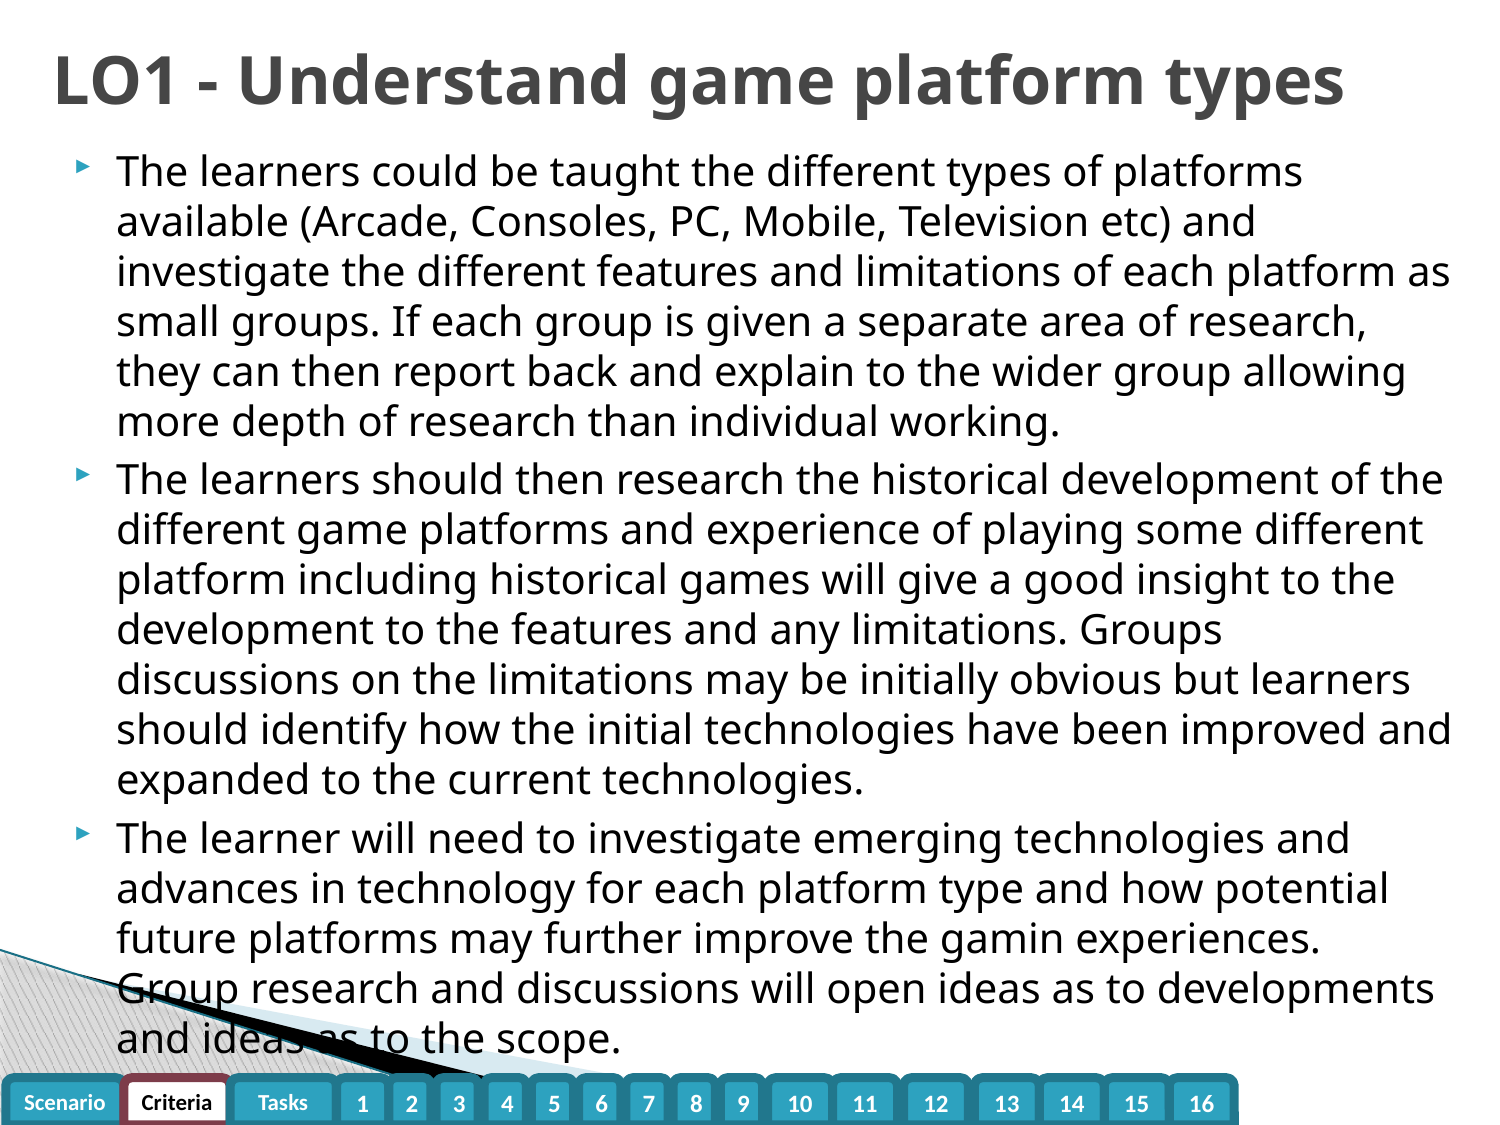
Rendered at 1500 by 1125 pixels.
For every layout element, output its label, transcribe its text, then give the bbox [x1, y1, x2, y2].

title LO1 - Understand game platform types [37, 19, 1471, 138]
list The learners could be taught the different types of platforms available (Arcade, Consoles, PC, Mobile, Television etc) and investigate the different features and limitations of each platform as small groups. If each group is given a separate area of research, they can then report back and explain to the wider group allowing more depth of research than individual working. The learners should then research the historical development of the different game platforms and experience of playing some different platform including historical games will give a good insight to the development to the features and any limitations. Groups discussions on the limitations may be initially obvious but learners should identify how the initial technologies have been improved and expanded to the current technologies. The learner will need to investigate emerging technologies and advances in technology for each platform type and how potential future platforms may further improve the gamin experiences. Group research and discussions will open ideas as to developments and ideas as to the scope. [41, 138, 1471, 1071]
